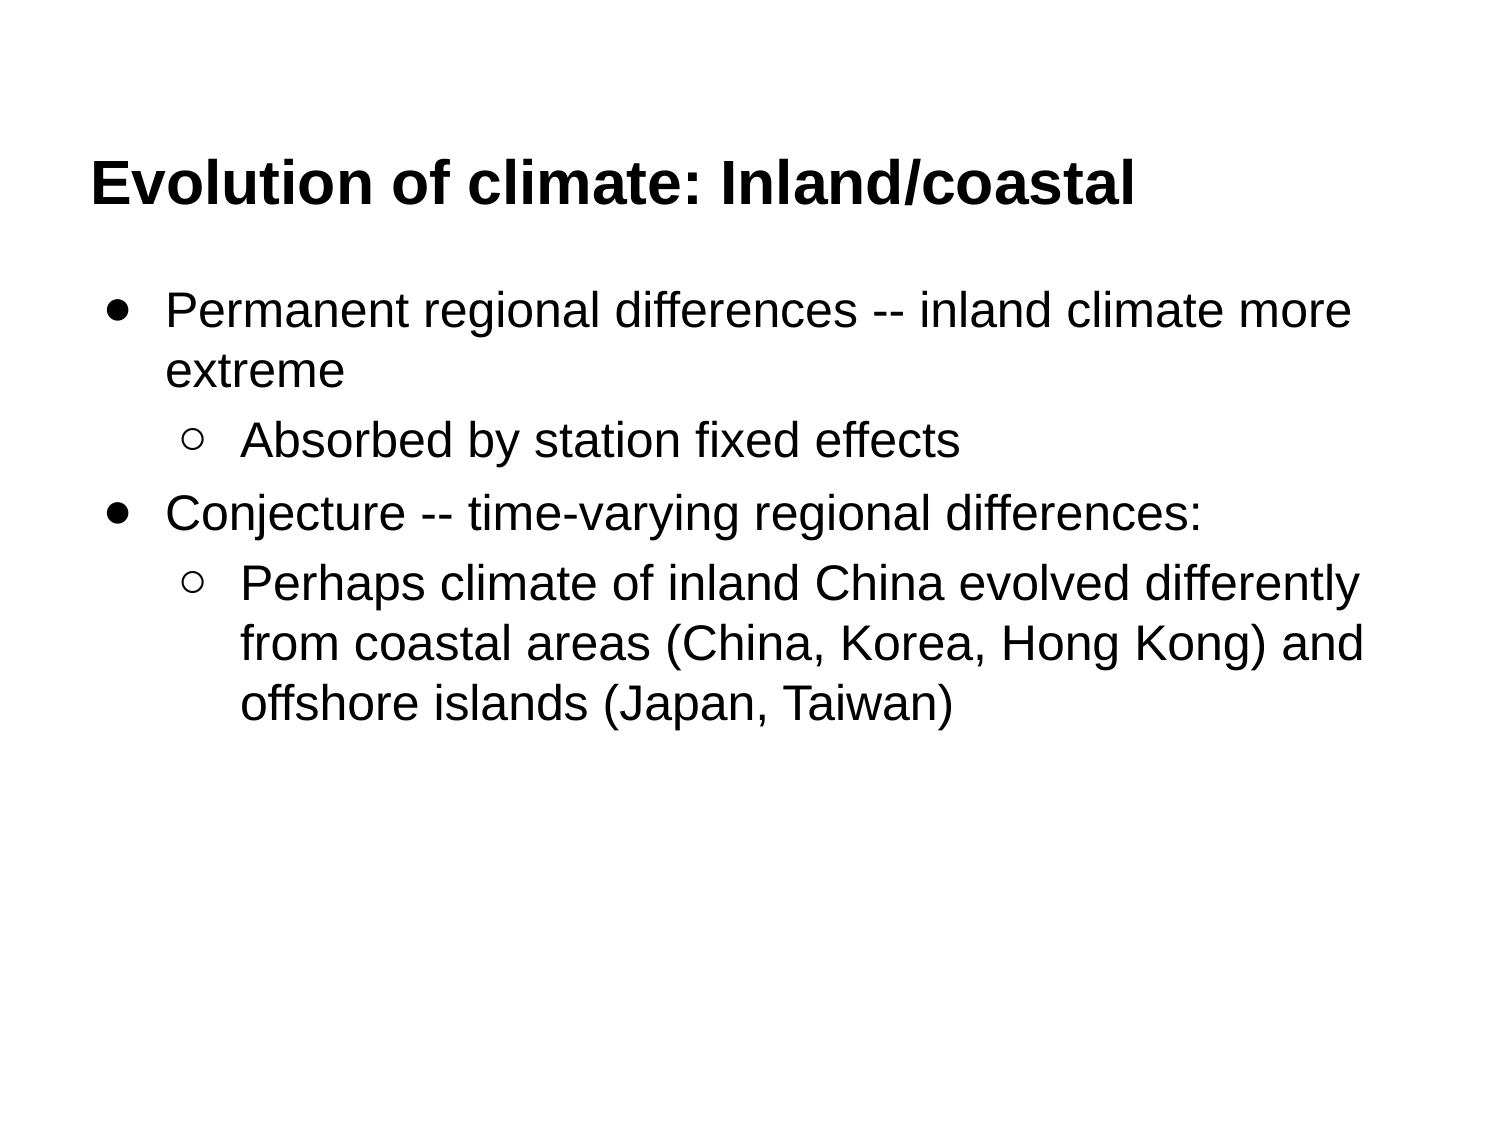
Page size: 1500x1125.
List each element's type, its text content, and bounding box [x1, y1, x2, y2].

title Evolution of climate: Inland/coastal [75, 45, 1425, 233]
list Permanent regional differences -- inland climate more extreme Absorbed by station fixed effects Conjecture -- time-varying regional differences: Perhaps climate of inland China evolved differently from coastal areas (China, Korea, Hong Kong) and offshore islands (Japan, Taiwan) [75, 262, 1425, 1078]
